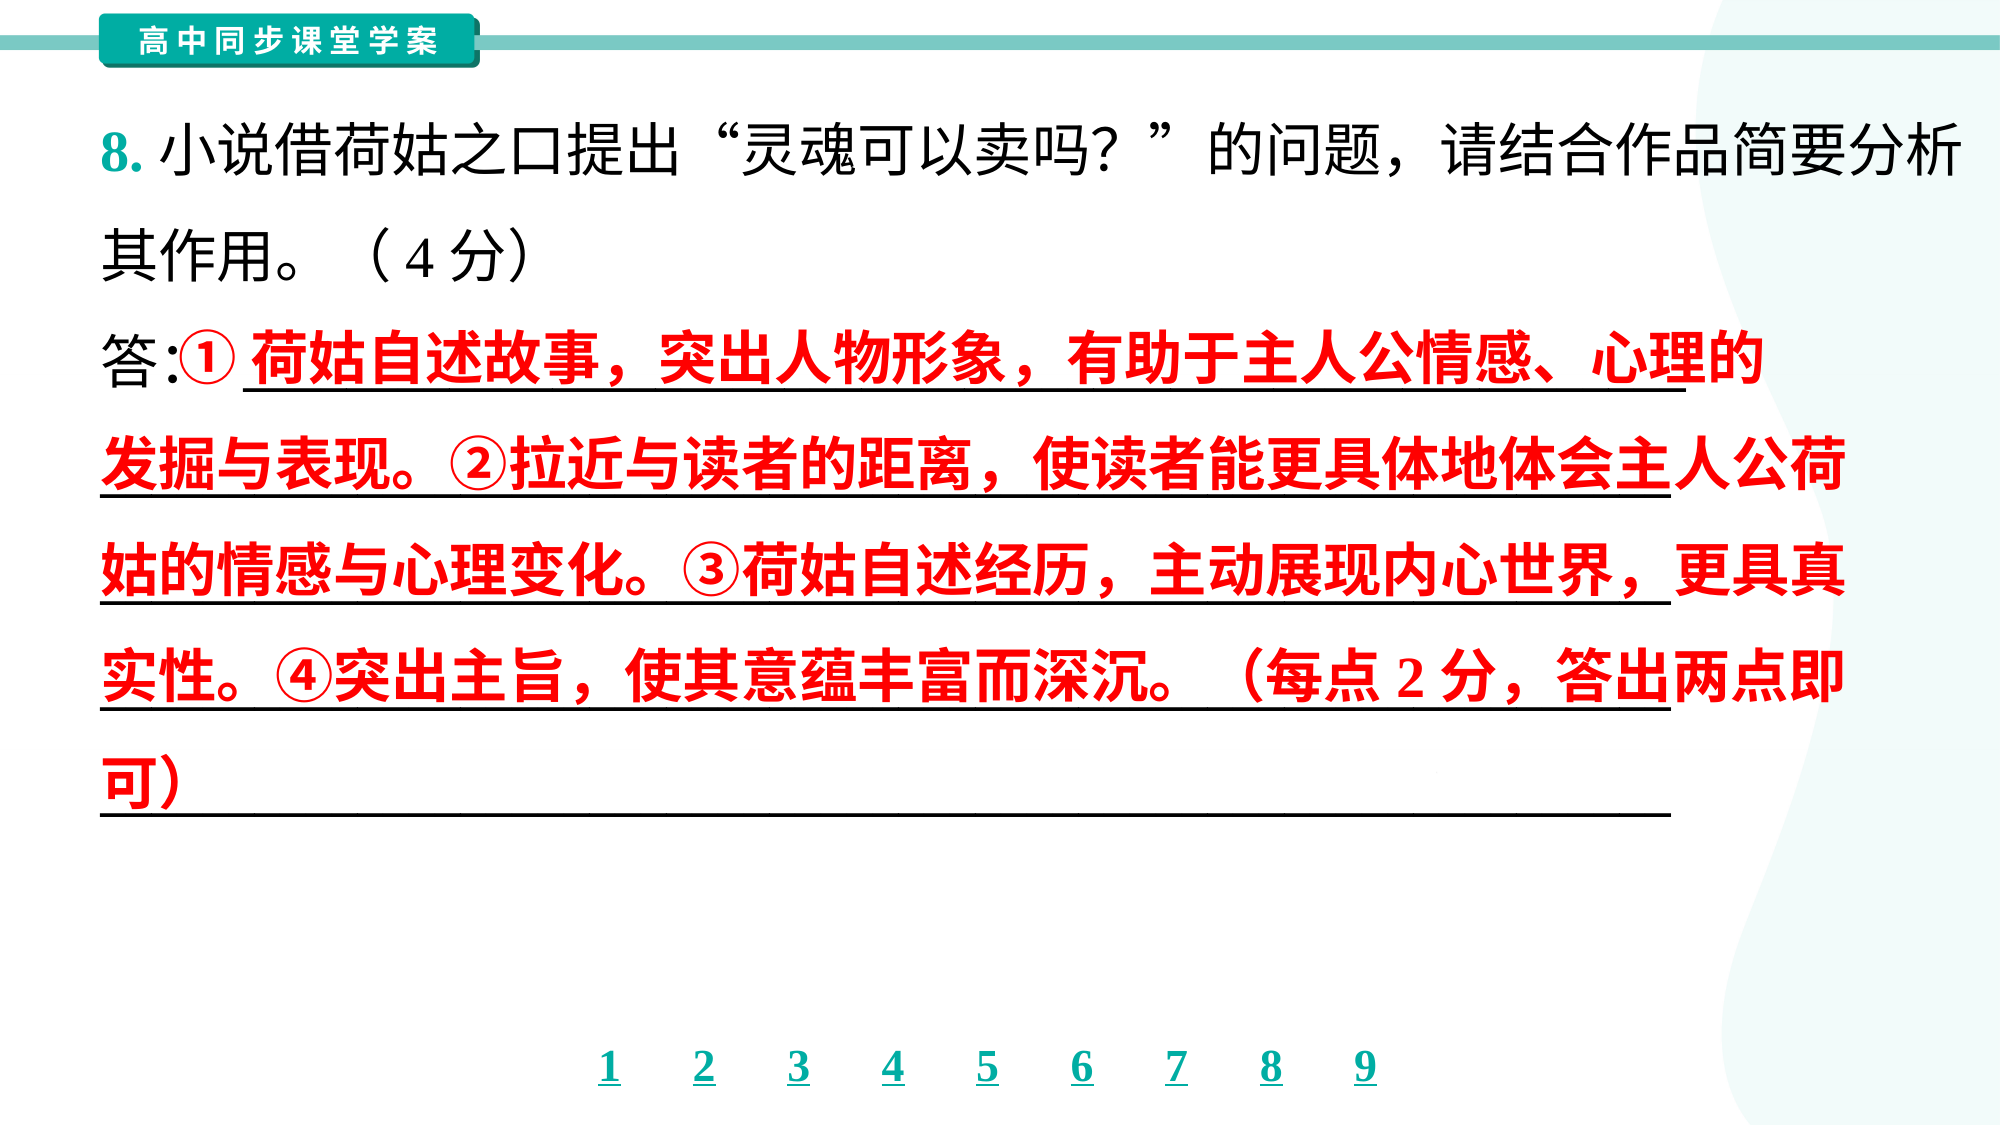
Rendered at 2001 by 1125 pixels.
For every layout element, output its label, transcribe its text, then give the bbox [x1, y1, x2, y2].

text_box 8.小说借荷姑之口提出“灵魂可以卖吗？”的问题，请结合作品简要分析 其作用。（4分） 答： ________________________________________________________ _____________________________________________________________ _____________________________________________________________ _____________________________________________________________ _____________________________________________________________ [100, 76, 1899, 284]
text_box 8.小说借荷姑之口提出“灵魂可以卖吗？”的问题，请结合作品简要分析 其作用。（4分） 答： ________________________________________________________ _____________________________________________________________ _____________________________________________________________ _____________________________________________________________ _____________________________________________________________ [100, 816, 1899, 821]
picture [0, 0, 2000, 1125]
text_box ①荷姑自述故事，突出人物形象，有助于主人公情感、心理的 发掘与表现。②拉近与读者的距离，使读者能更具体地体会主人公荷 姑的情感与心理变化。③荷姑自述经历，主动展现内心世界，更具真 实性。④突出主旨，使其意蕴丰富而深沉。（每点2分，答出两点即 可） [100, 284, 1899, 816]
